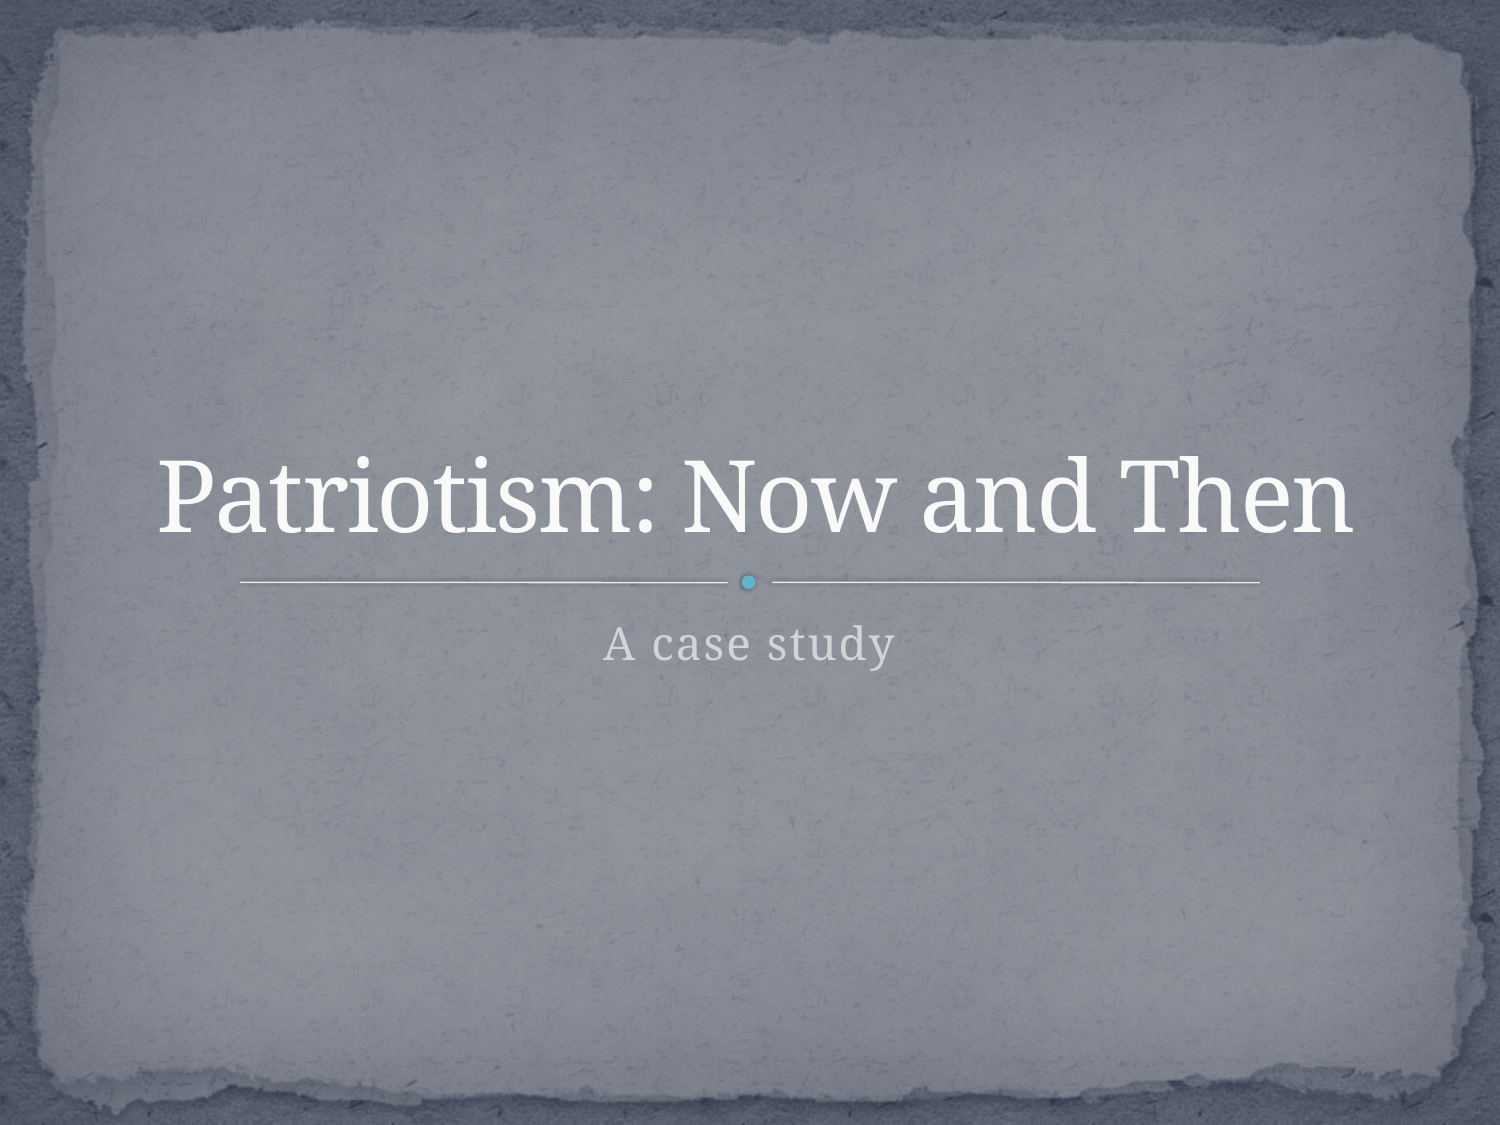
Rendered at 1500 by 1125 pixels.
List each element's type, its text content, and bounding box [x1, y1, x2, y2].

subtitle A case study [75, 606, 1438, 795]
title Patriotism: Now and Then [74, 235, 1438, 561]
